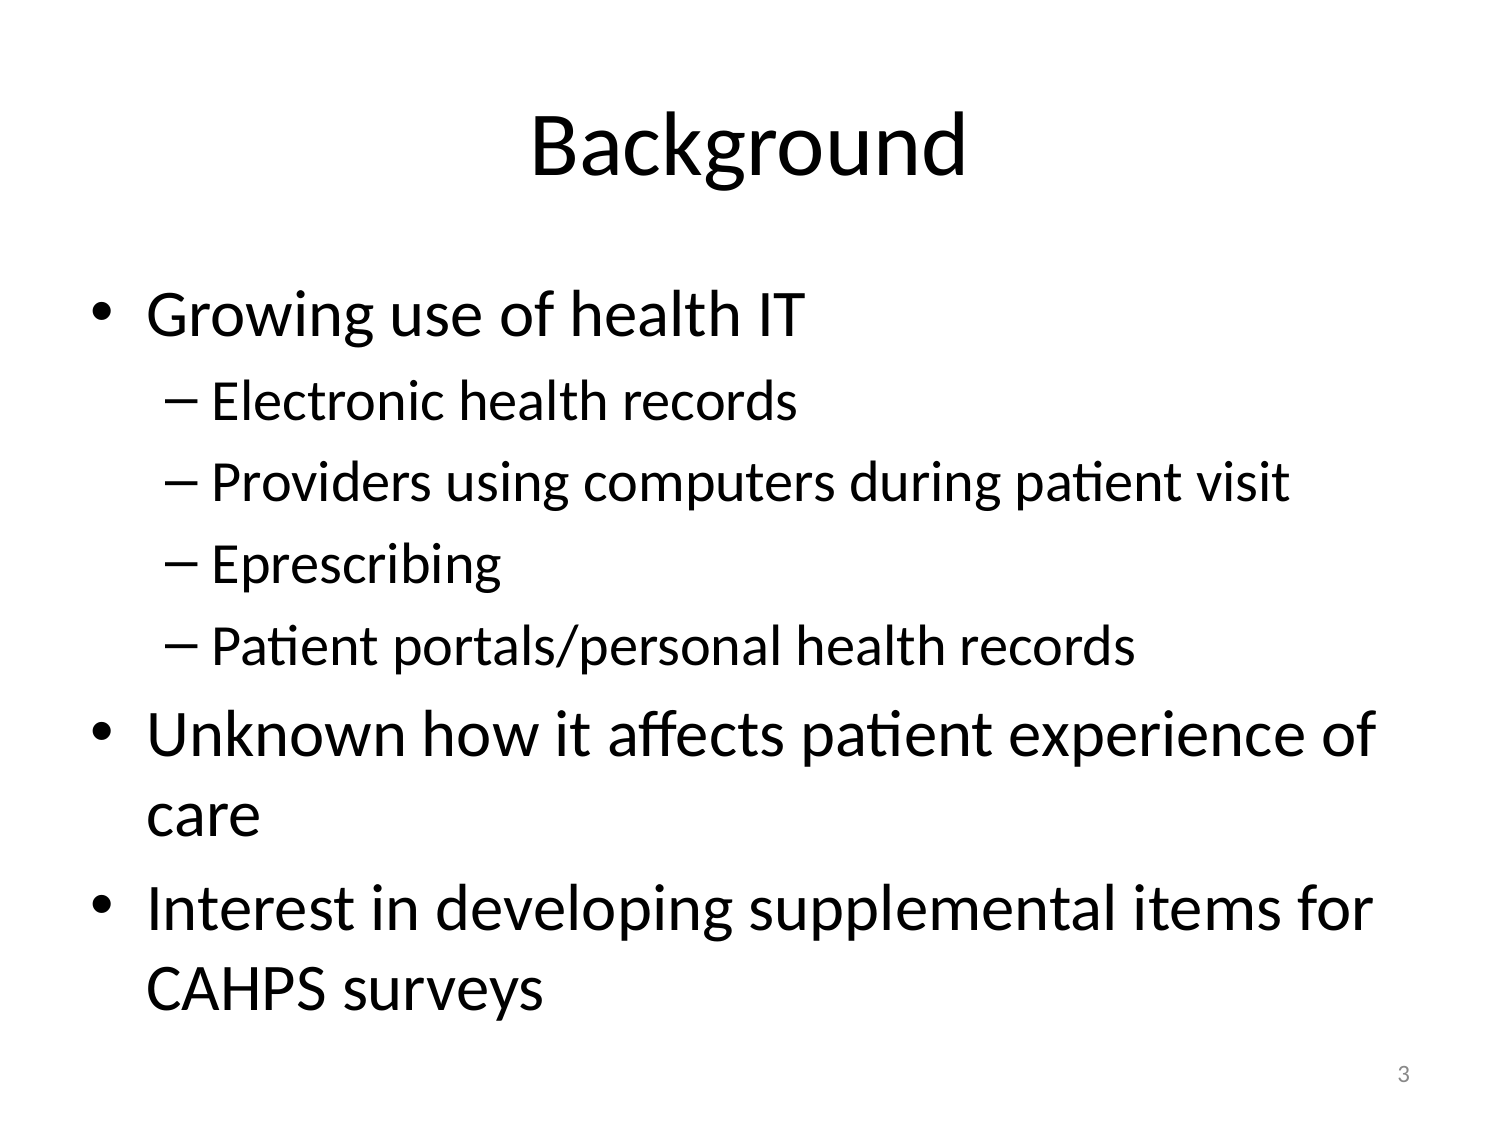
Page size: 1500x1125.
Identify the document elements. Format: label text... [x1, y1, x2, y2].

title Background [75, 45, 1425, 233]
list Growing use of health IT Electronic health records Providers using computers during patient visit Eprescribing Patient portals/personal health records Unknown how it affects patient experience of care Interest in developing supplemental items for CAHPS surveys [75, 262, 1425, 1005]
slide_number 3 [1074, 1042, 1425, 1103]
